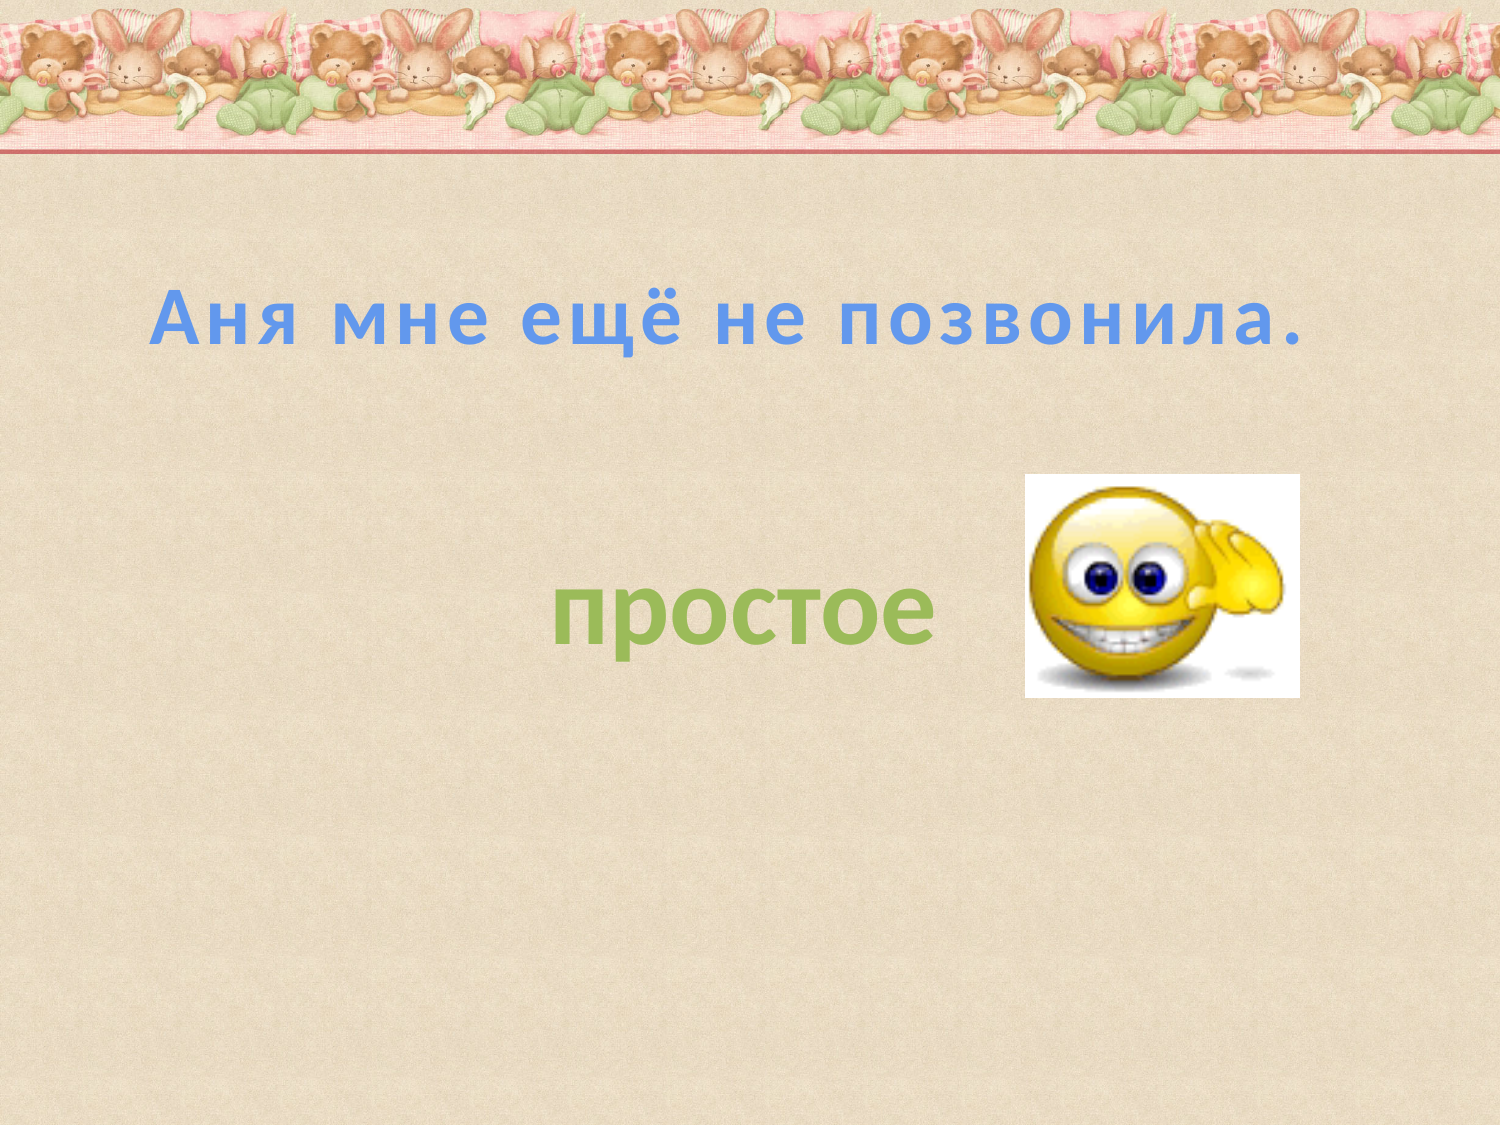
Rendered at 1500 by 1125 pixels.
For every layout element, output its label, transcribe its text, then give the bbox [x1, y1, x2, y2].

text_box Аня мне ещё не позвонила. [134, 224, 1352, 375]
picture [0, 0, 1500, 1125]
text_box простое [399, 524, 1019, 675]
